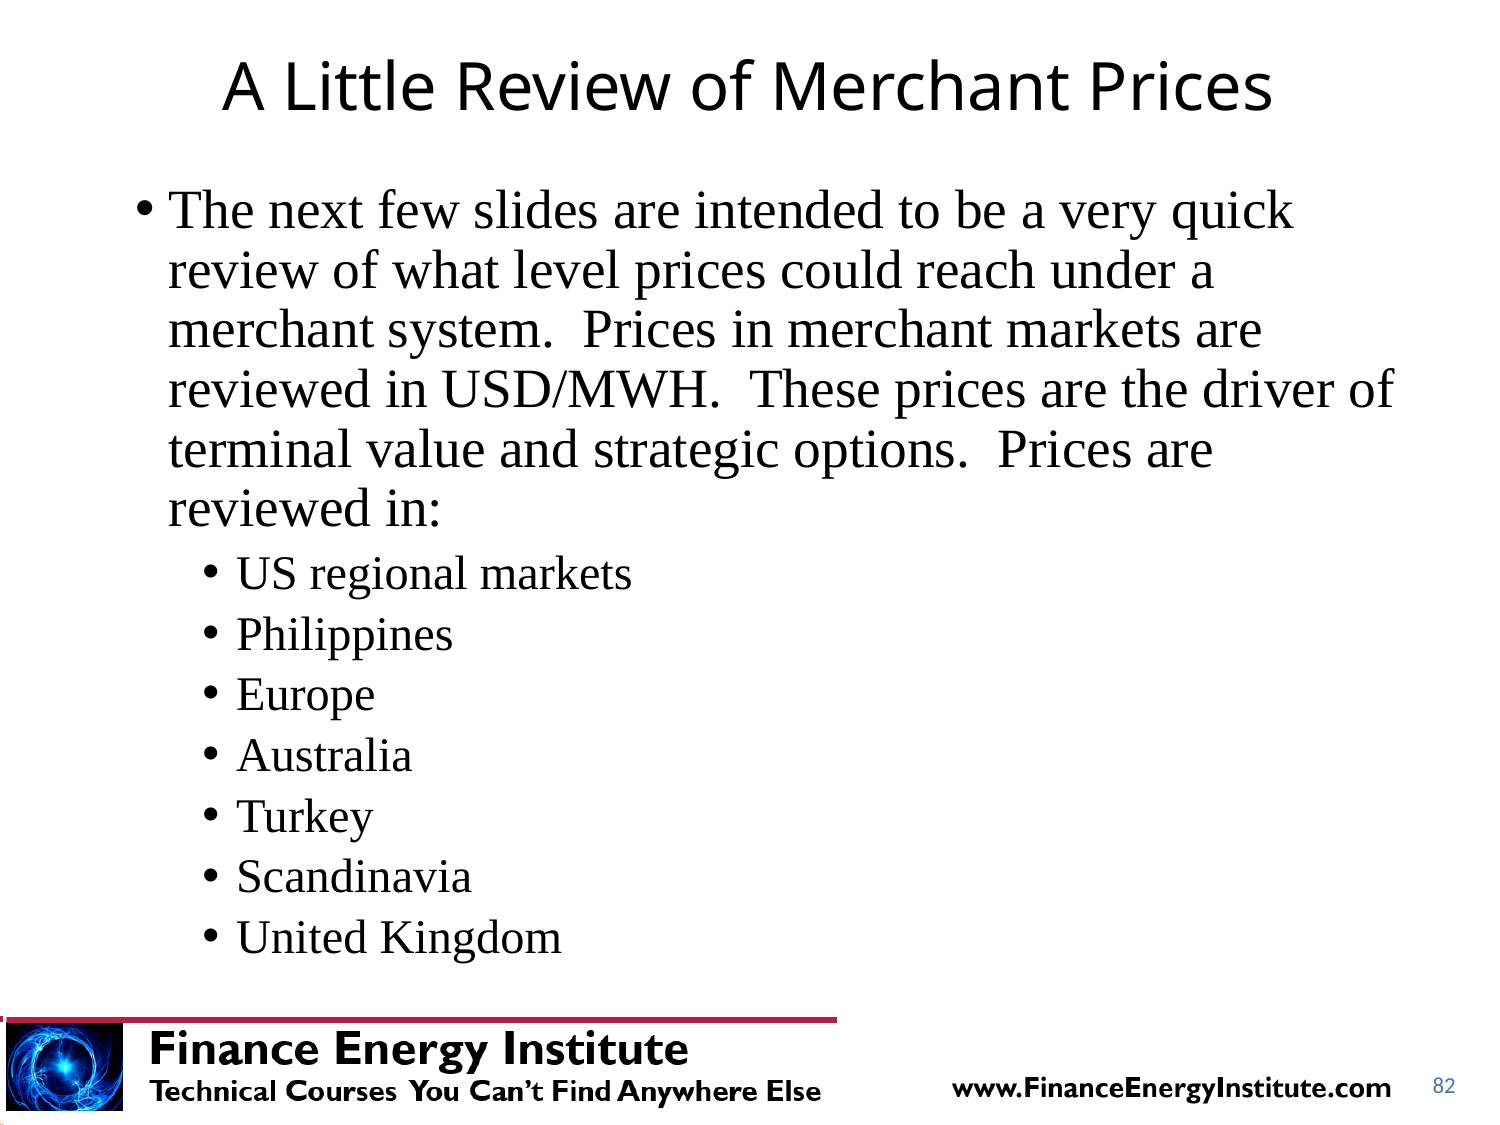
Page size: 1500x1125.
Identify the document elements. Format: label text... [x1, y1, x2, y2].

picture [947, 1071, 1399, 1108]
list The next few slides are intended to be a very quick review of what level prices could reach under a merchant system. Prices in merchant markets are reviewed in USD/MWH. These prices are the driver of terminal value and strategic options. Prices are reviewed in: US regional markets Philippines Europe Australia Turkey Scandinavia United Kingdom [120, 173, 1417, 980]
picture [0, 1006, 837, 1125]
title A Little Review of Merchant Prices [120, 32, 1378, 146]
slide_number 82 [1399, 1063, 1490, 1108]
